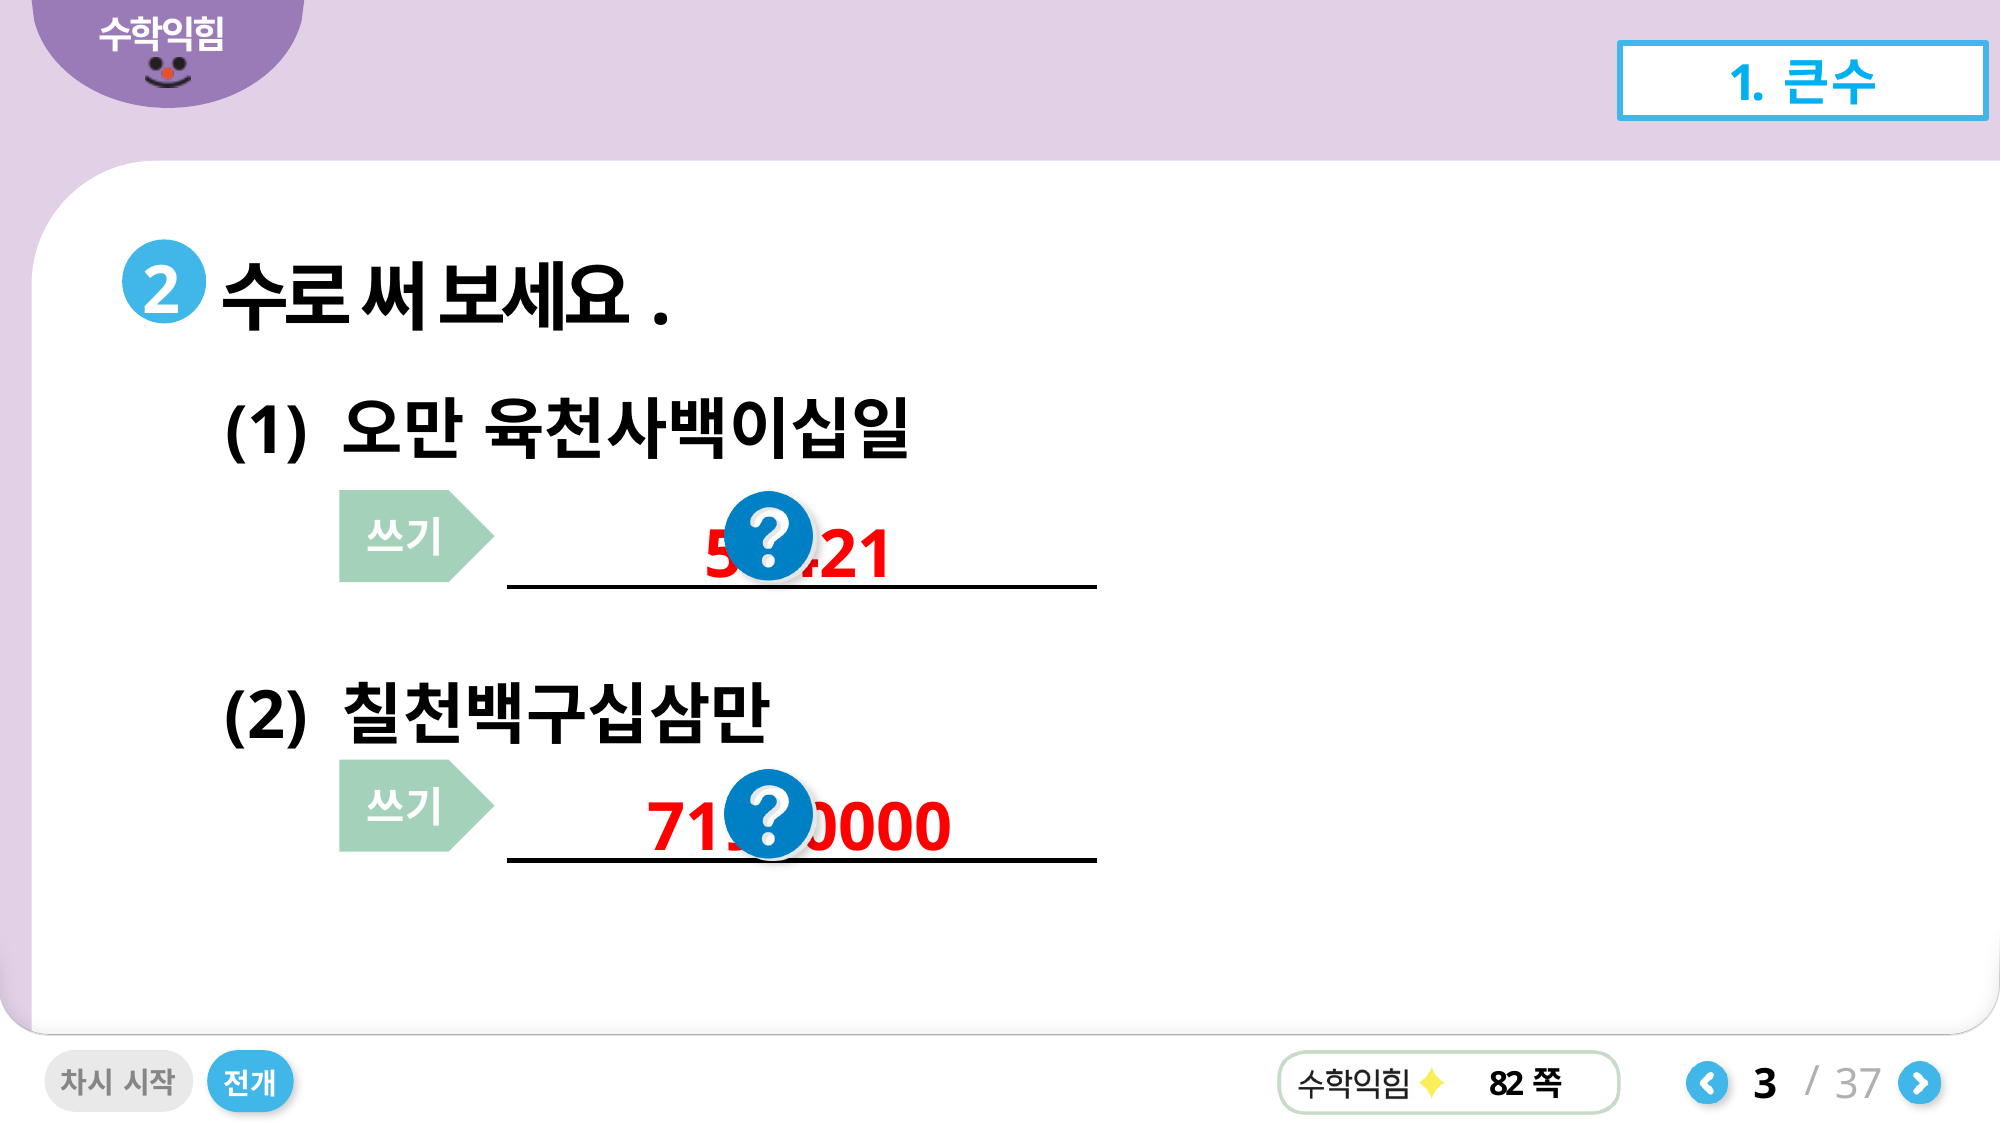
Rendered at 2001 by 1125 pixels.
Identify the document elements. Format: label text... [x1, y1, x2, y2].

picture [723, 491, 818, 583]
text_box (2) 칠천백구십삼만 [210, 648, 835, 760]
text_box 56421 [503, 479, 1098, 599]
text_box 차시 시작 [42, 1047, 196, 1114]
text_box 2 [122, 239, 207, 324]
text_box 전개 [205, 1048, 296, 1115]
text_box 쓰기 [337, 757, 497, 854]
picture [145, 57, 191, 88]
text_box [1685, 1061, 1941, 1104]
text_box 쓰기 [337, 487, 497, 585]
text_box 수로 써 보세요. [220, 231, 2000, 382]
picture [723, 769, 818, 861]
text_box 71930000 [503, 752, 1098, 872]
picture [0, 929, 2000, 1125]
text_box (1) 오만 육천사백이십일 [210, 363, 1114, 475]
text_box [1276, 1049, 1621, 1116]
text_box 1. 큰 수 [1619, 43, 1987, 118]
